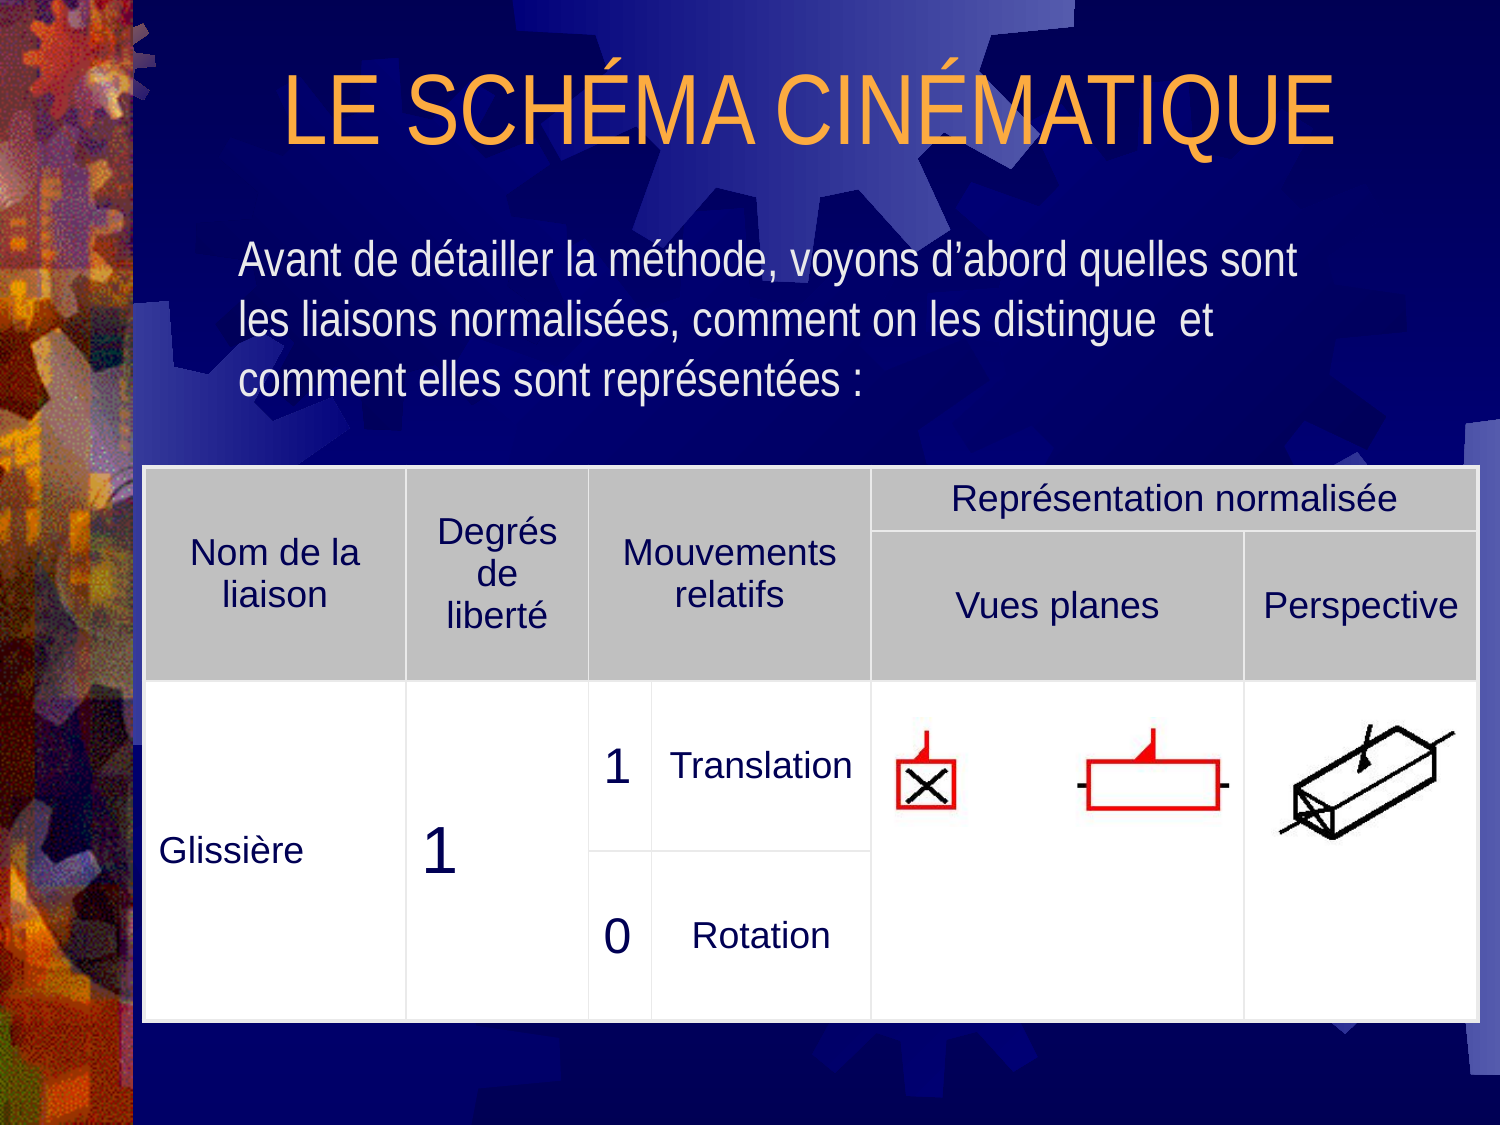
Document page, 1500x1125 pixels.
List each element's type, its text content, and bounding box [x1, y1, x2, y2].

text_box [877, 717, 1233, 828]
table_cell Rotation [652, 852, 870, 1019]
table_cell Translation [652, 682, 870, 850]
table_cell Glissière [146, 682, 405, 1019]
table_header Représentation normalisée [872, 469, 1476, 530]
table_cell Vues planes [872, 532, 1243, 680]
text_box Avant de détailler la méthode, voyons d’abord quelles sont les liaisons normalisées, comment on les distingue et comment elles sont représentées : [223, 218, 1355, 414]
table_cell 0 [589, 852, 651, 1019]
table_header Nom de la liaison [146, 469, 405, 680]
picture [0, 0, 133, 1125]
table_cell [872, 682, 1243, 1019]
table_cell 1 [407, 682, 588, 1019]
text_box [426, 365, 796, 441]
table_cell Perspective [1245, 532, 1476, 680]
text_box LE SCHÉMA CINÉMATIQUE [267, 37, 1365, 173]
table_header Degrés de liberté [407, 469, 588, 680]
table_cell [1245, 682, 1476, 1019]
table_header Mouvements relatifs [589, 469, 870, 680]
table_cell 1 [589, 682, 651, 850]
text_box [1271, 711, 1457, 849]
